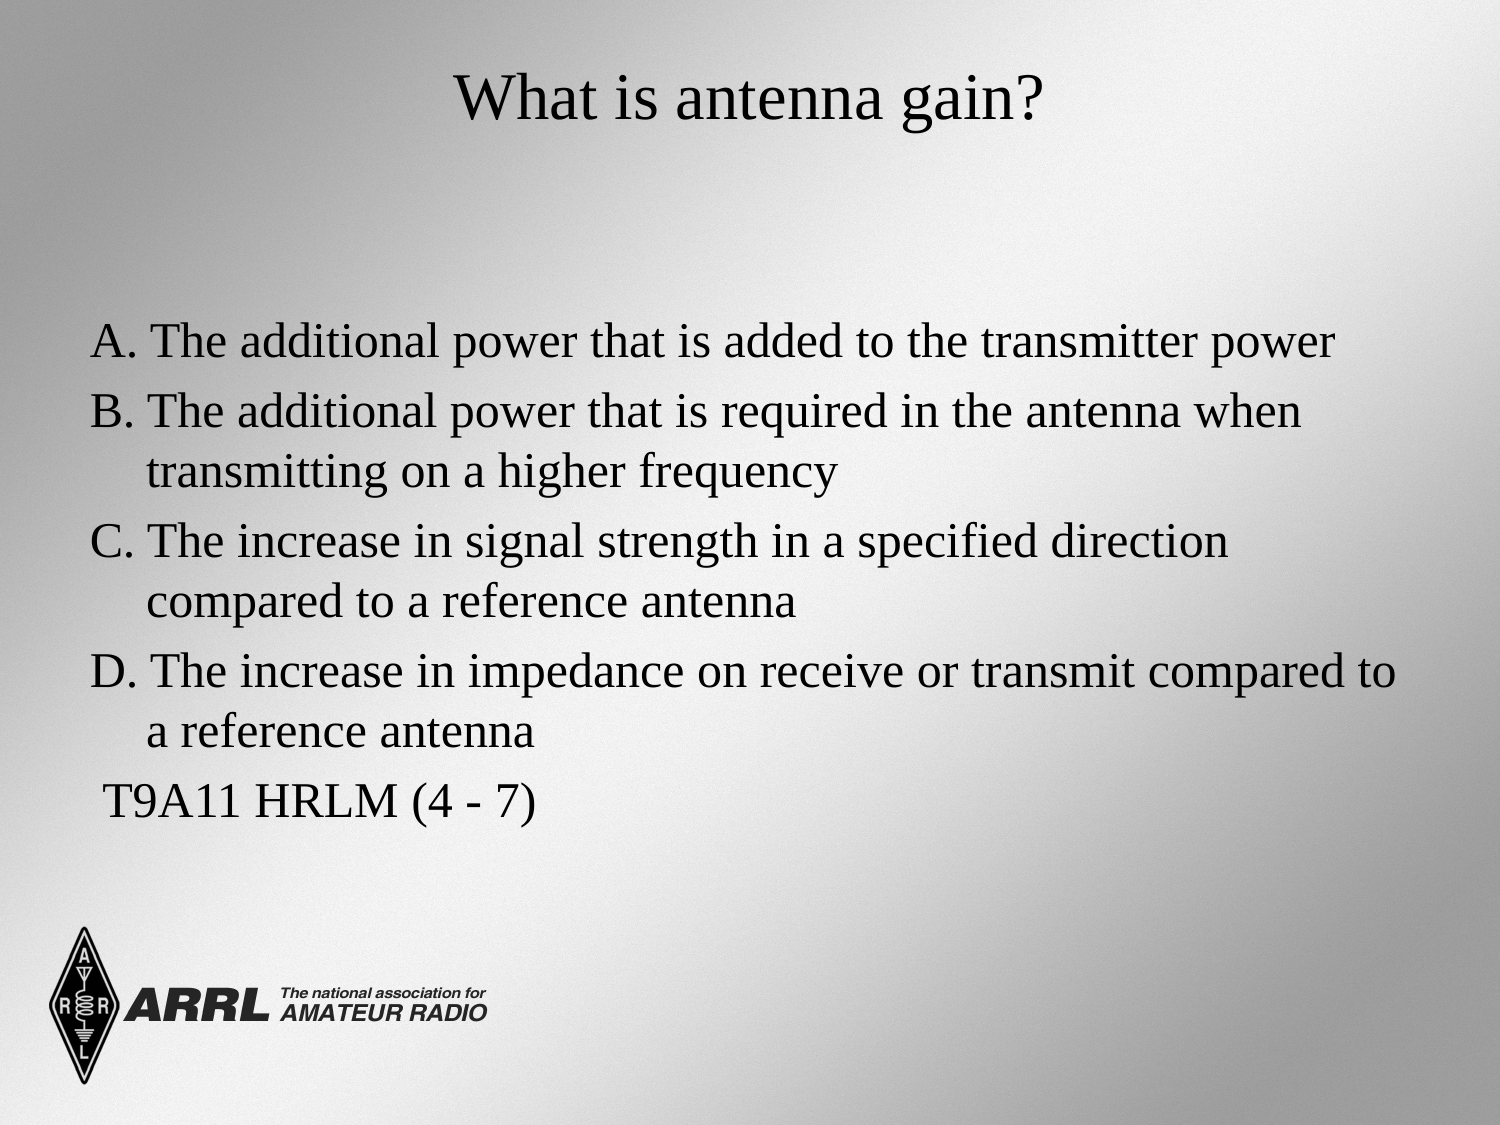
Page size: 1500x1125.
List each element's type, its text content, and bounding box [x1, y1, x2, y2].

list A. The additional power that is added to the transmitter power B. The additional power that is required in the antenna when transmitting on a higher frequency C. The increase in signal strength in a specified direction compared to a reference antenna D. The increase in impedance on receive or transmit compared to a reference antenna T9A11 HRLM (4 - 7) [75, 299, 1425, 1005]
title What is antenna gain? [75, 45, 1425, 233]
picture [0, 0, 1500, 1125]
